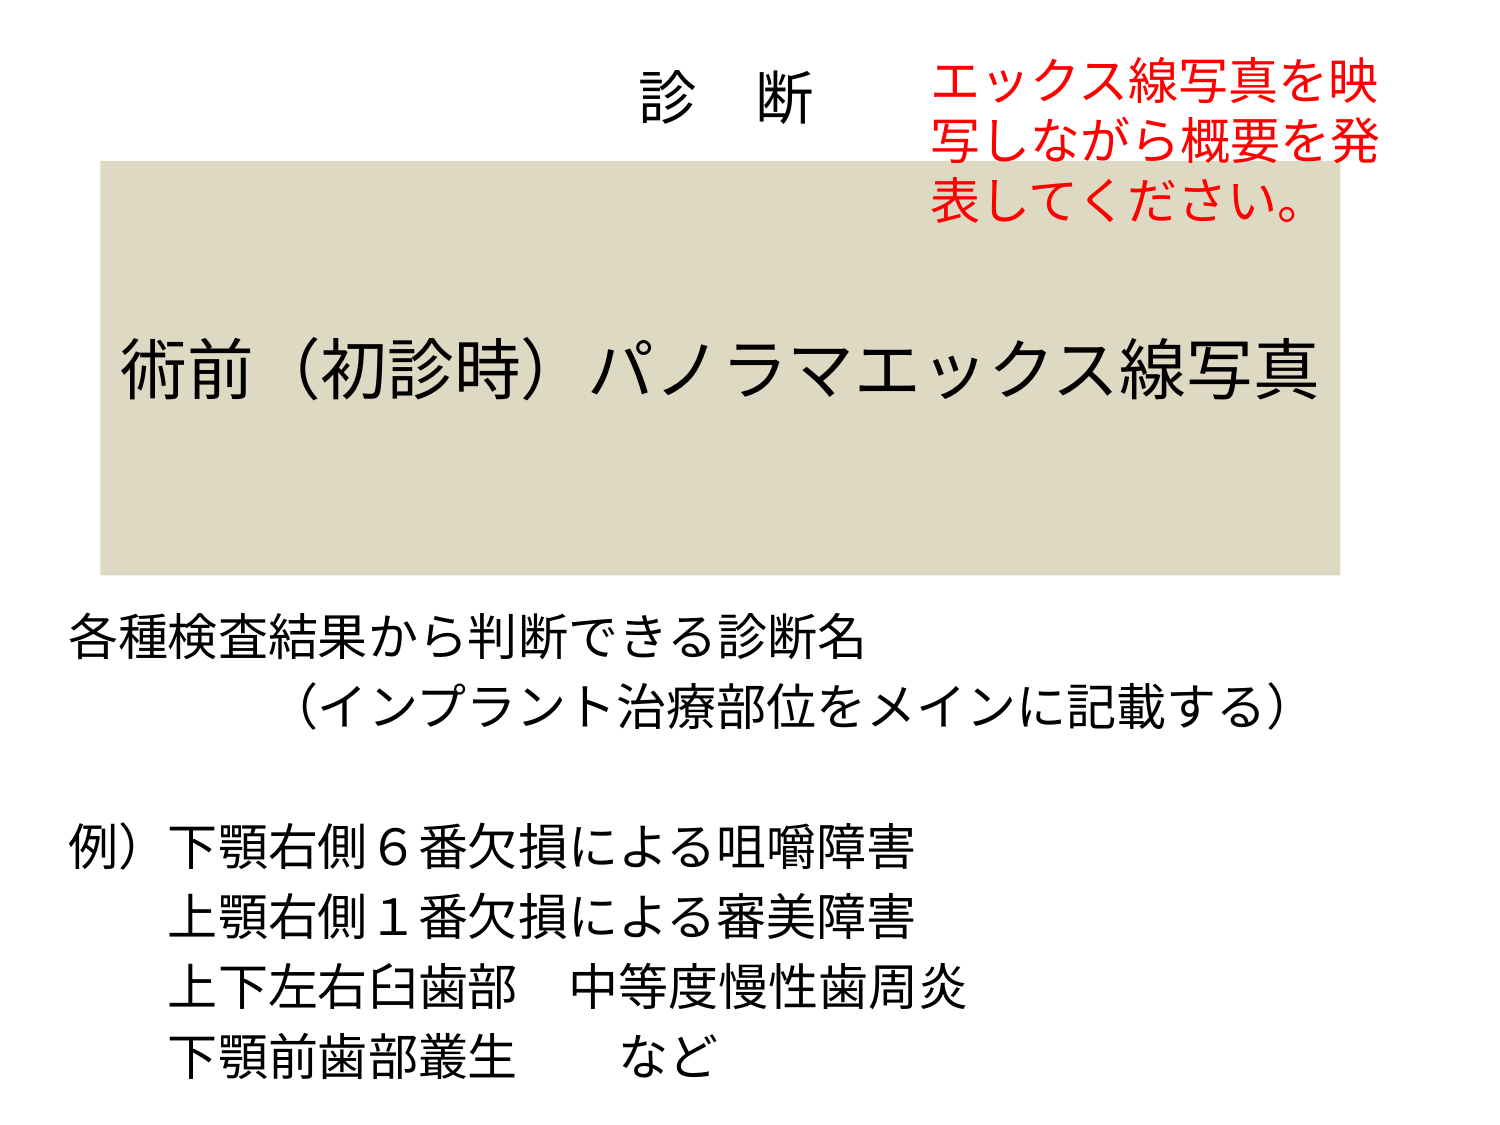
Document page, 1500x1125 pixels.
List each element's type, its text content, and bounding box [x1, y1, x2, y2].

title 診 断 [76, 30, 1376, 161]
text_box エックス線写真を映写しながら概要を発表してください。 [915, 42, 1436, 238]
text_box 術前（初診時）パノラマエックス線写真 [100, 160, 1341, 576]
list 各種検査結果から判断できる診断名 （インプラント治療部位をメインに記載する） 例）下顎右側６番欠損による咀嚼障害 上顎右側１番欠損による審美障害 上下左右臼歯部 中等度慢性歯周炎 下顎前歯部叢生 など [53, 597, 1447, 1094]
